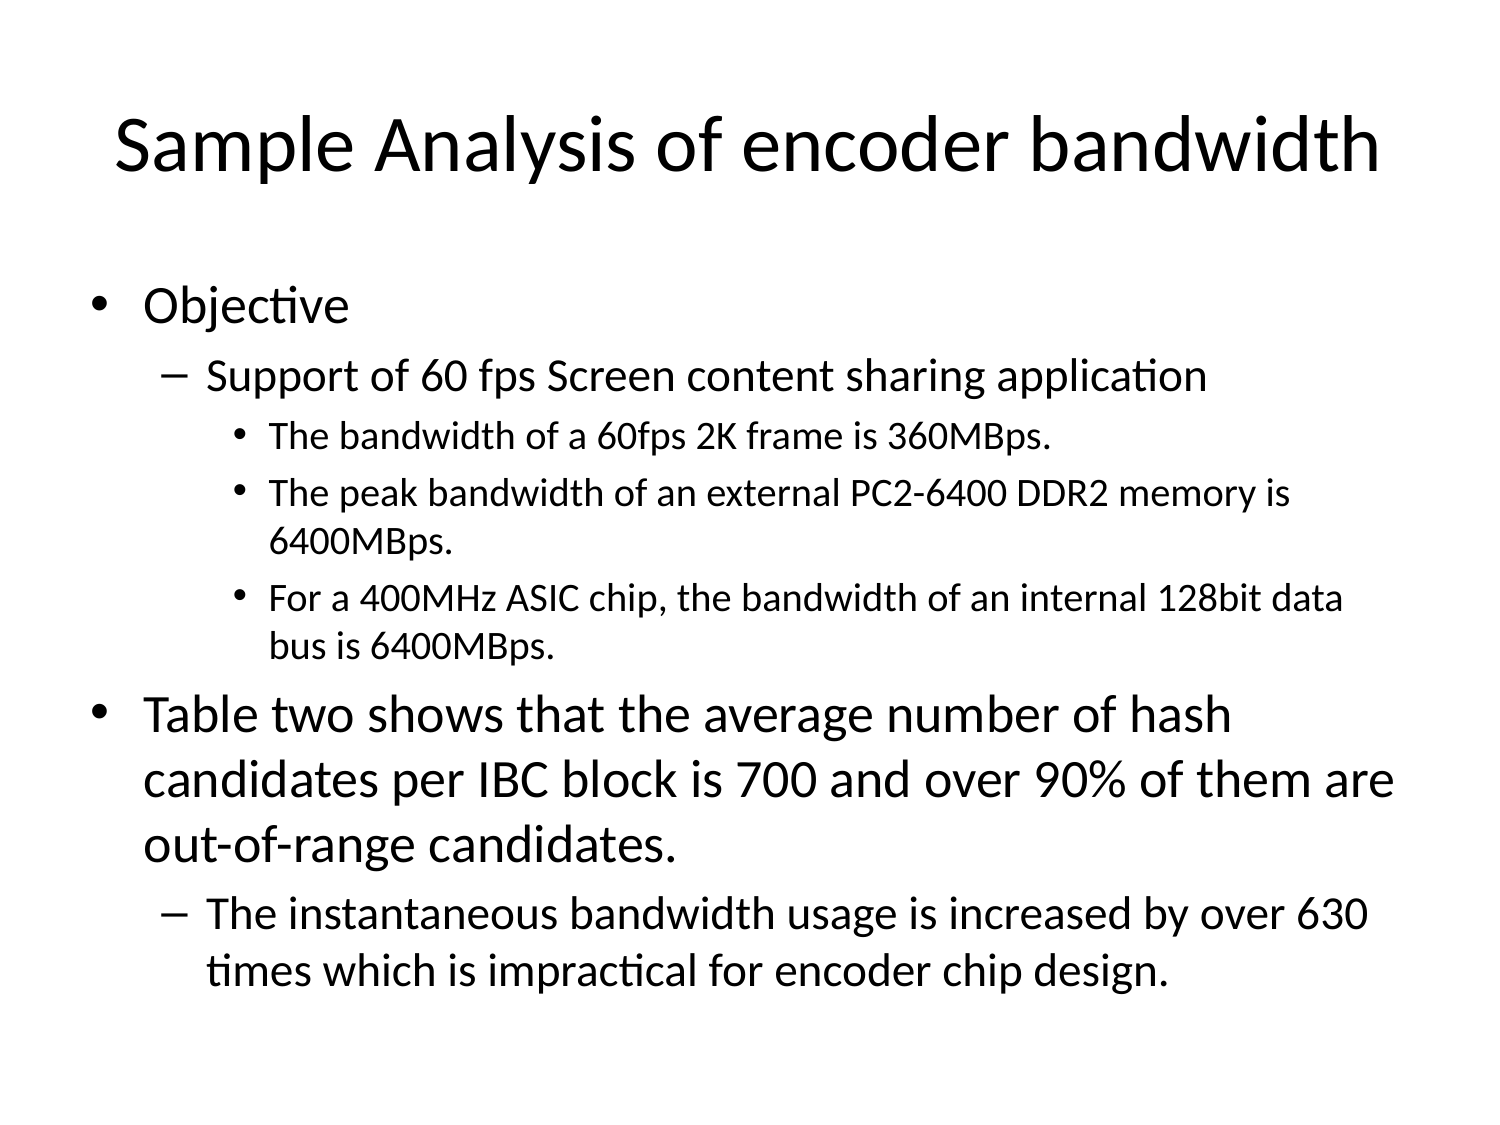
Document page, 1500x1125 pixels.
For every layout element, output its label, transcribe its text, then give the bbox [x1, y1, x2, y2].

list Objective Support of 60 fps Screen content sharing application The bandwidth of a 60fps 2K frame is 360MBps. The peak bandwidth of an external PC2-6400 DDR2 memory is 6400MBps. For a 400MHz ASIC chip, the bandwidth of an internal 128bit data bus is 6400MBps. Table two shows that the average number of hash candidates per IBC block is 700 and over 90% of them are out-of-range candidates. The instantaneous bandwidth usage is increased by over 630 times which is impractical for encoder chip design. [75, 262, 1425, 1005]
title Sample Analysis of encoder bandwidth [75, 45, 1425, 233]
